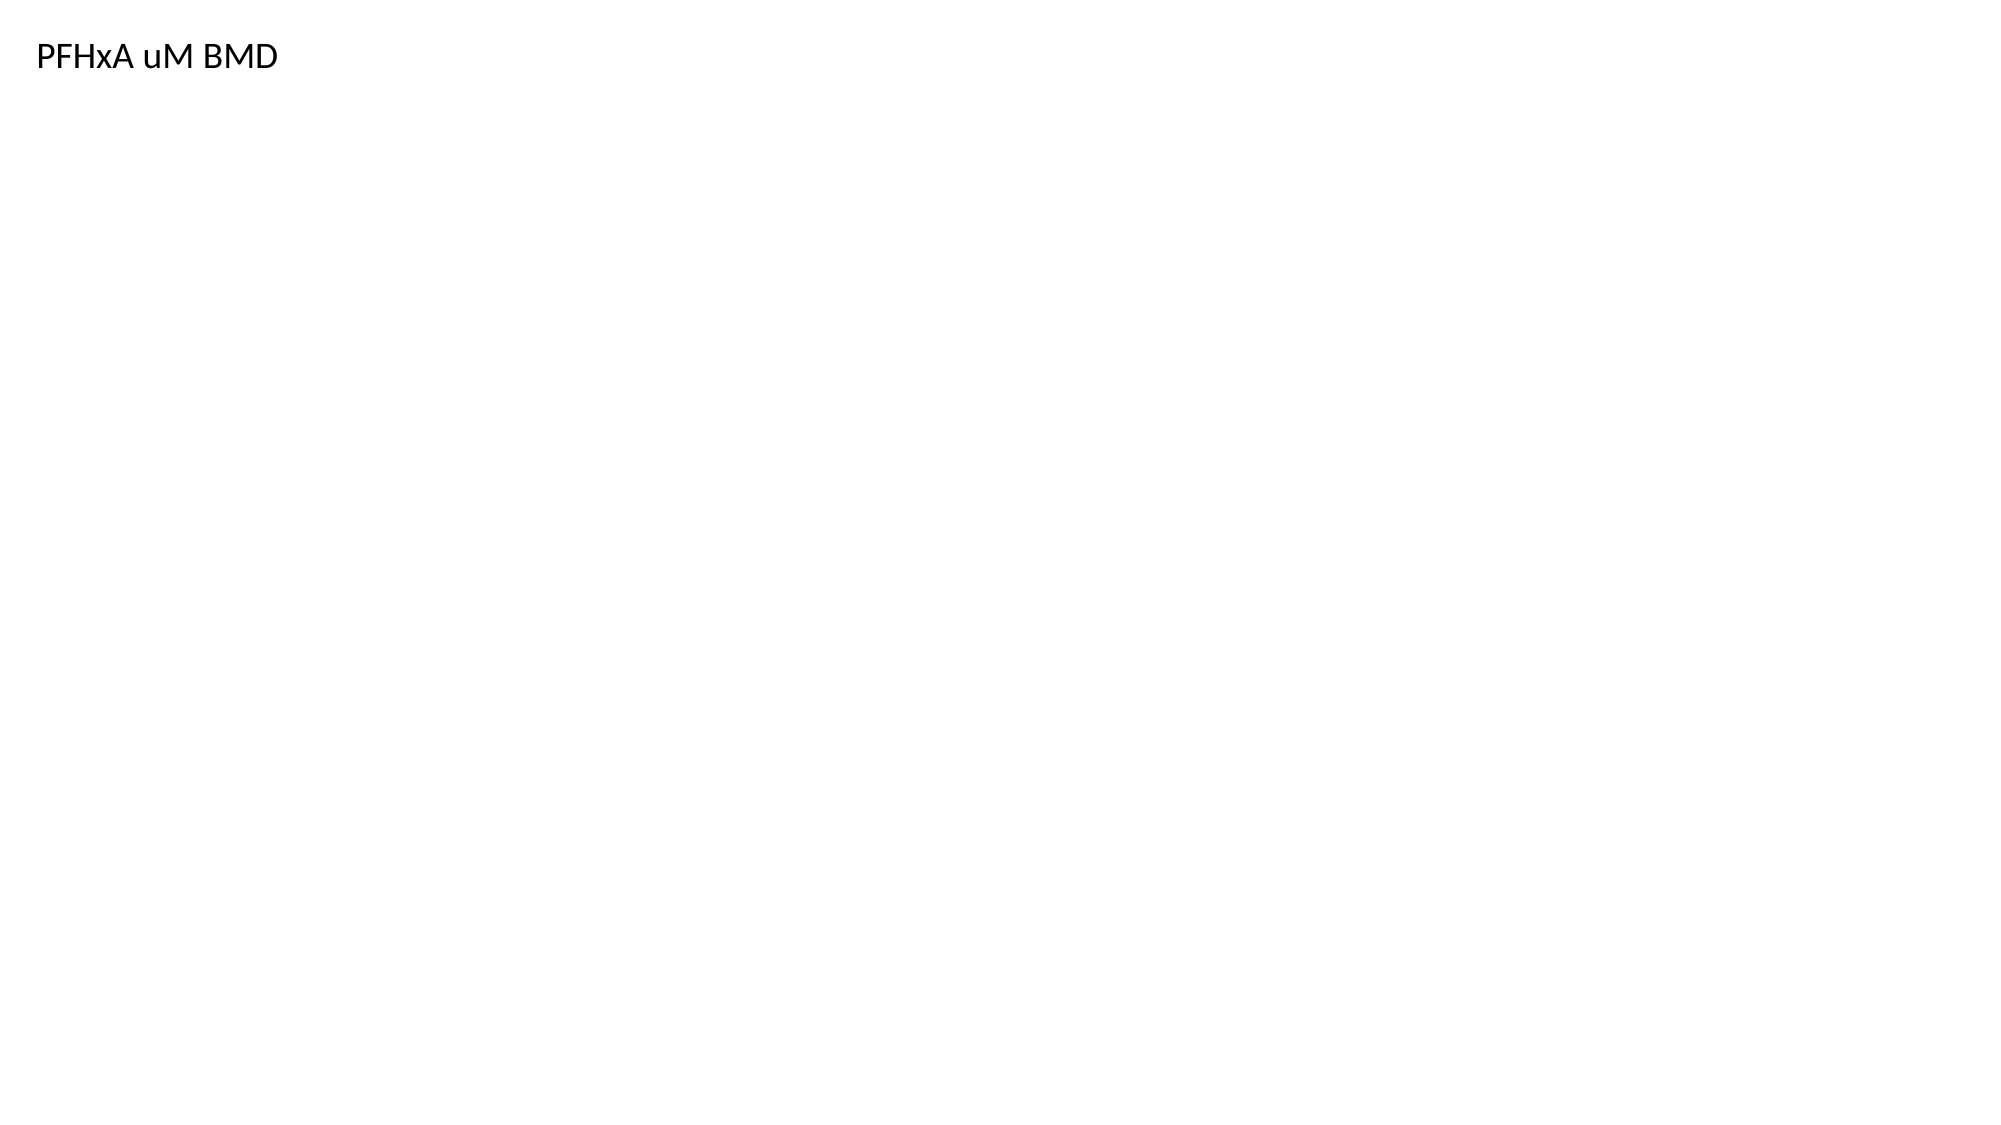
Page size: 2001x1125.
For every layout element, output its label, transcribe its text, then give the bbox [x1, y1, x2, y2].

text_box PFHxA uM BMD [21, 23, 1444, 83]
